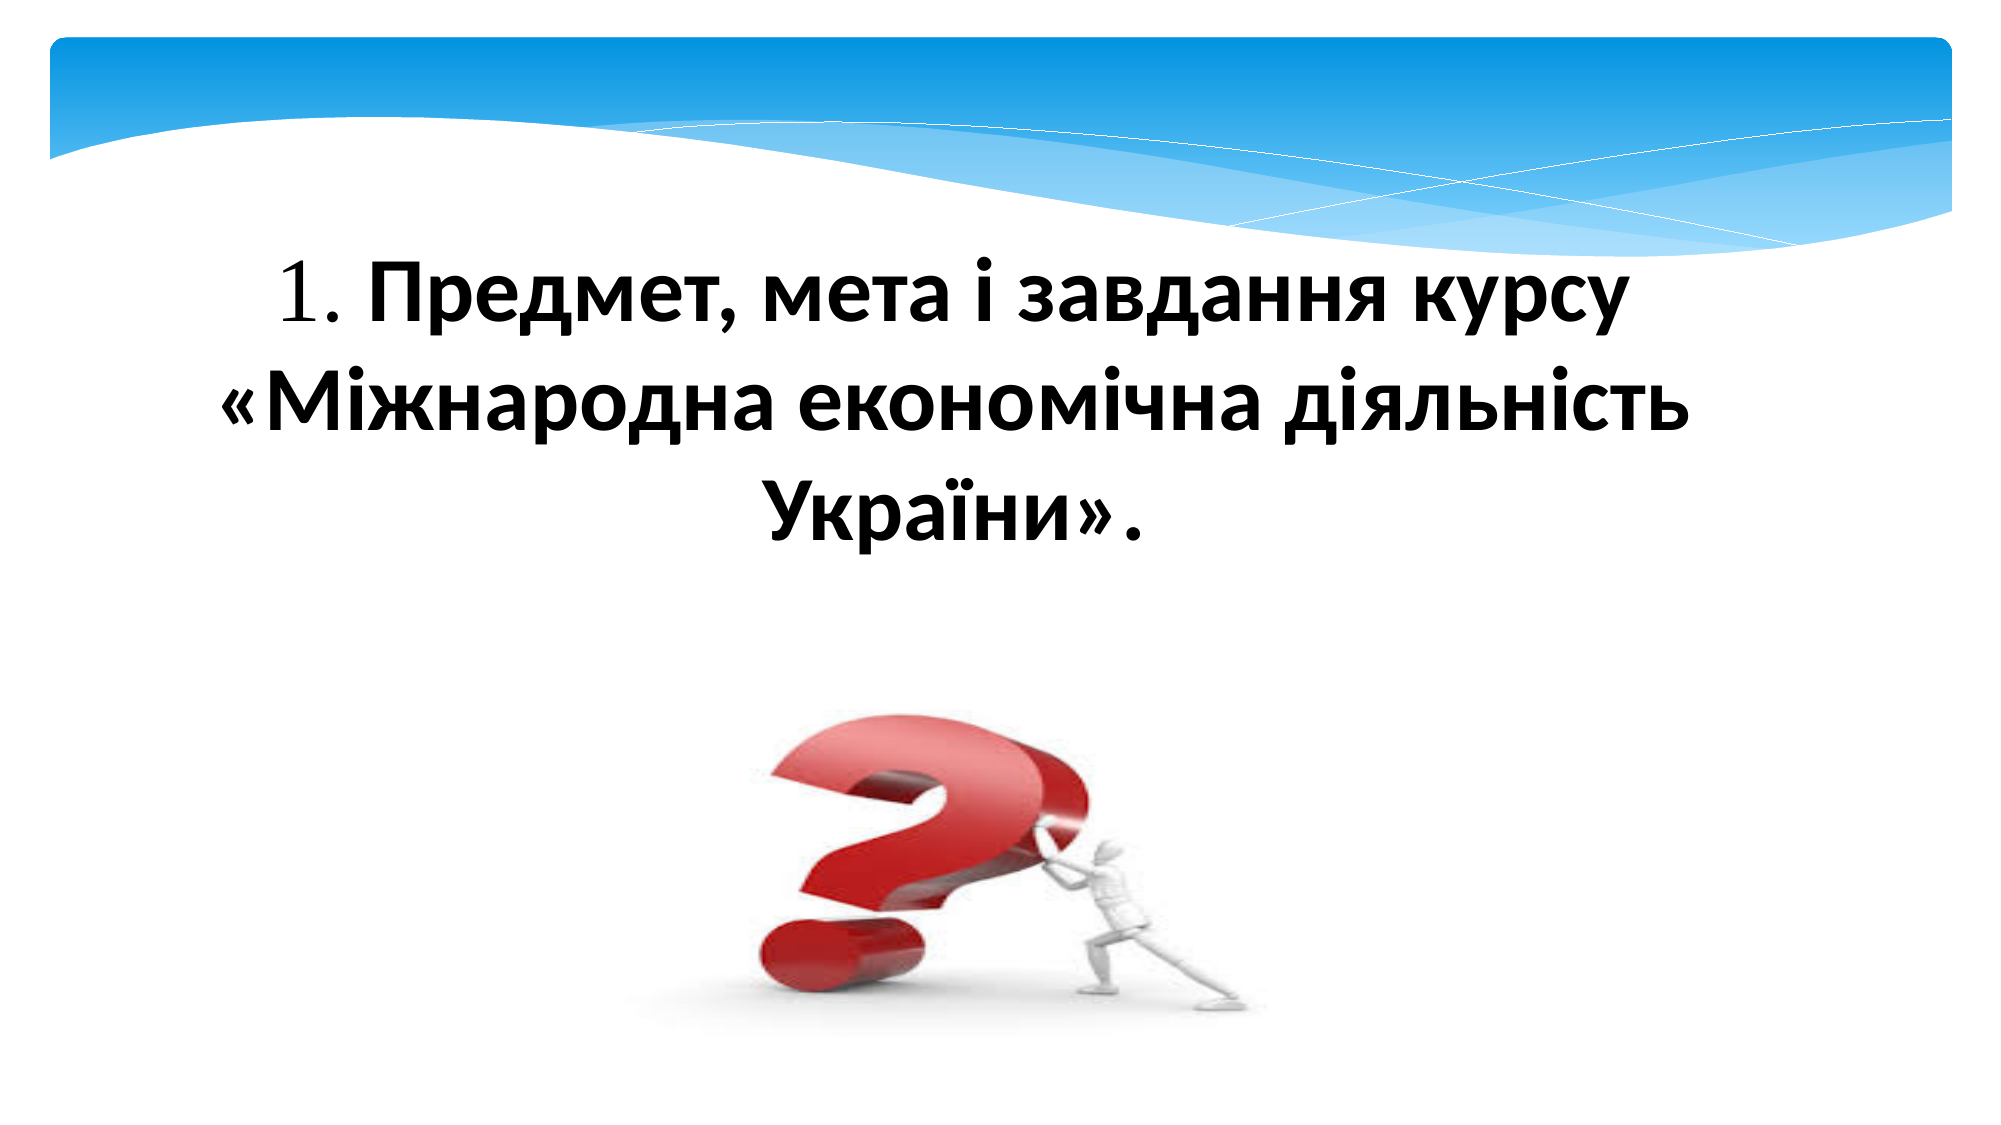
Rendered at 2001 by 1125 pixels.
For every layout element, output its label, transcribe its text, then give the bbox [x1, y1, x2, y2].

picture [603, 681, 1400, 1037]
text_box 1. Предмет, мета і завдання курсу «Міжнародна економічна діяльність України». [92, 221, 1816, 677]
